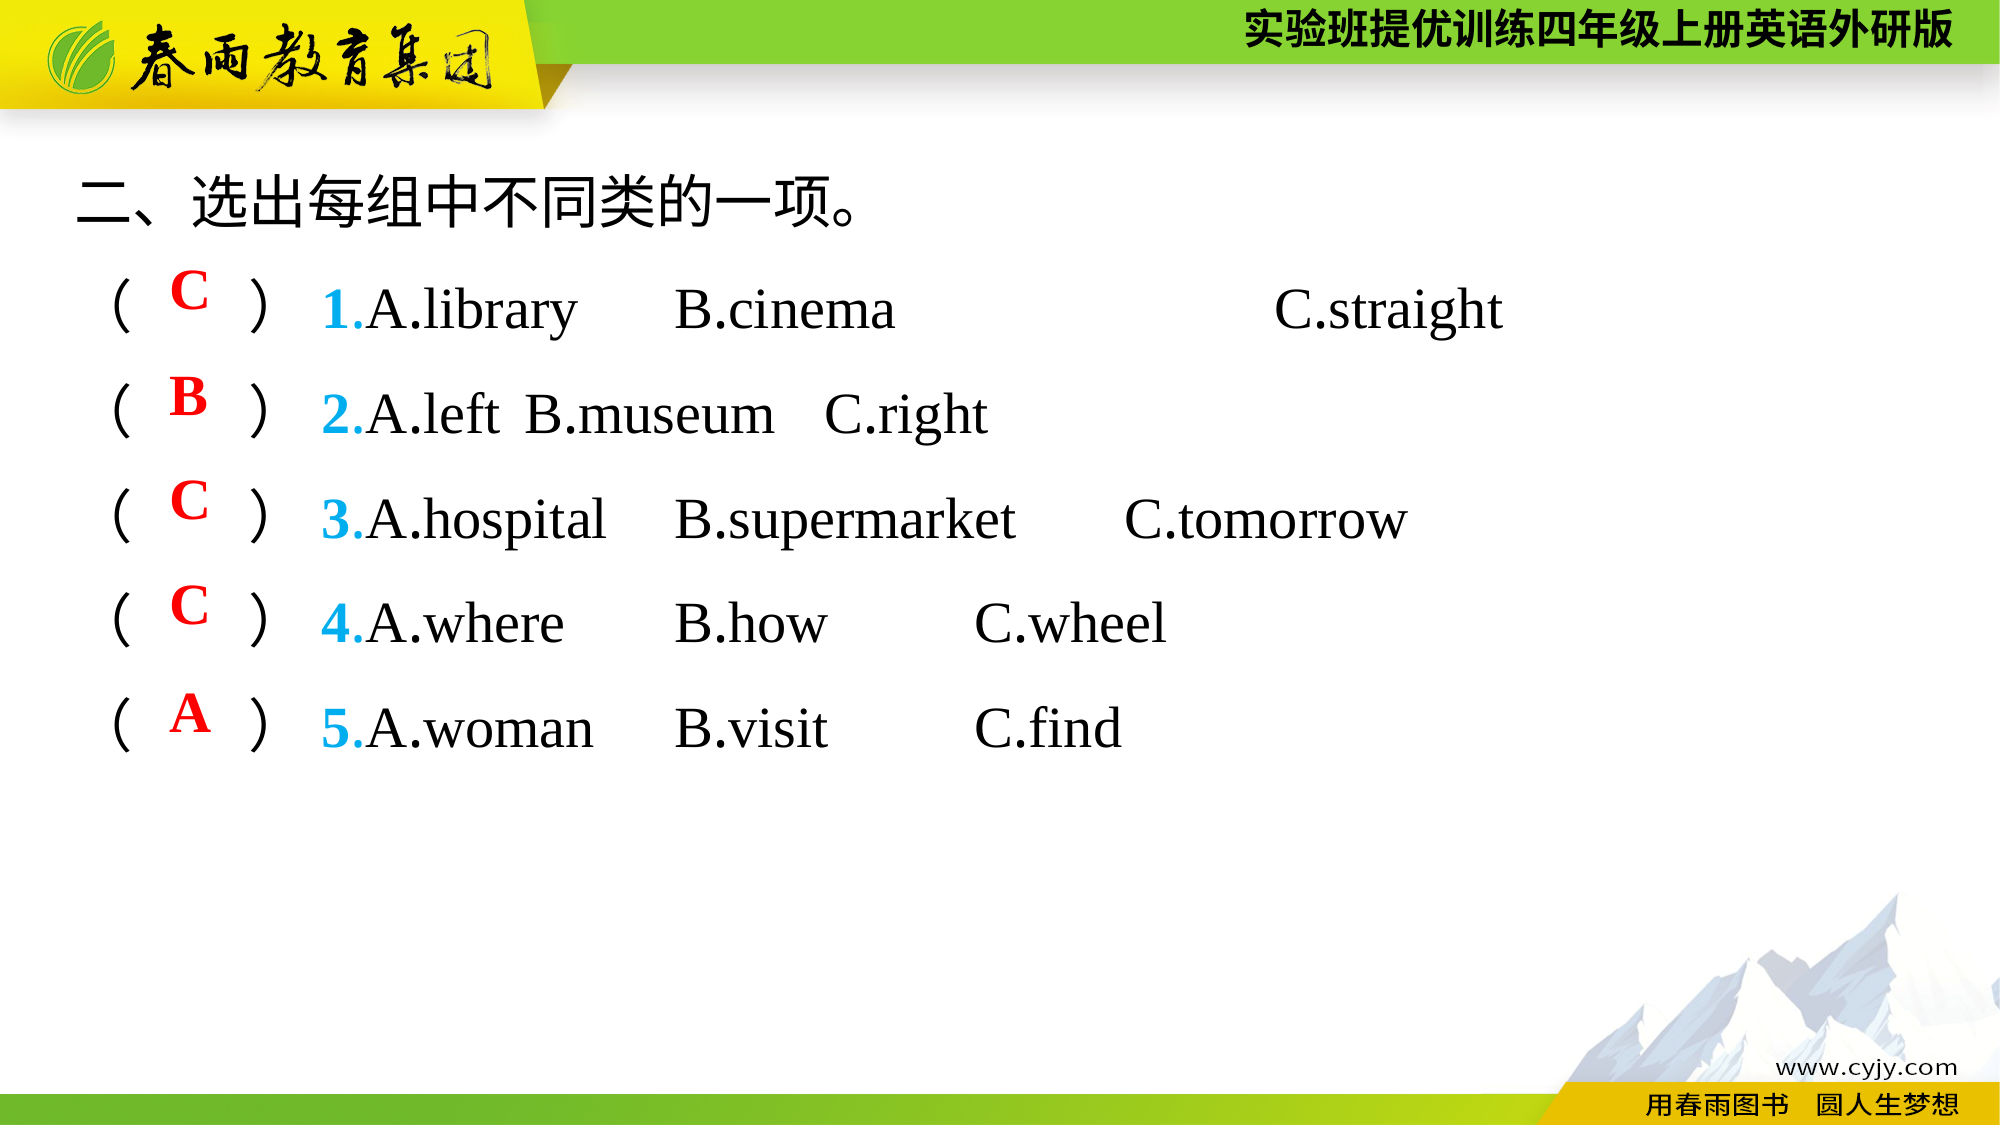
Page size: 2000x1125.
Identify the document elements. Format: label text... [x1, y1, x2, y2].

text_box A [154, 666, 227, 752]
text_box C [154, 558, 227, 644]
picture [0, 0, 2000, 1125]
text_box C [154, 454, 227, 539]
text_box B [154, 349, 224, 435]
text_box C [154, 243, 227, 329]
list 二、选出每组中不同类的一项。 （ ）1.A.library B.cinema C.straight （ ）2.A.left B.museum C.right （ ）3.A.hospital B.supermarket C.tomorrow （ ）4.A.where B.how C.wheel （ ）5.A.woman B.visit C.find [59, 122, 1944, 761]
